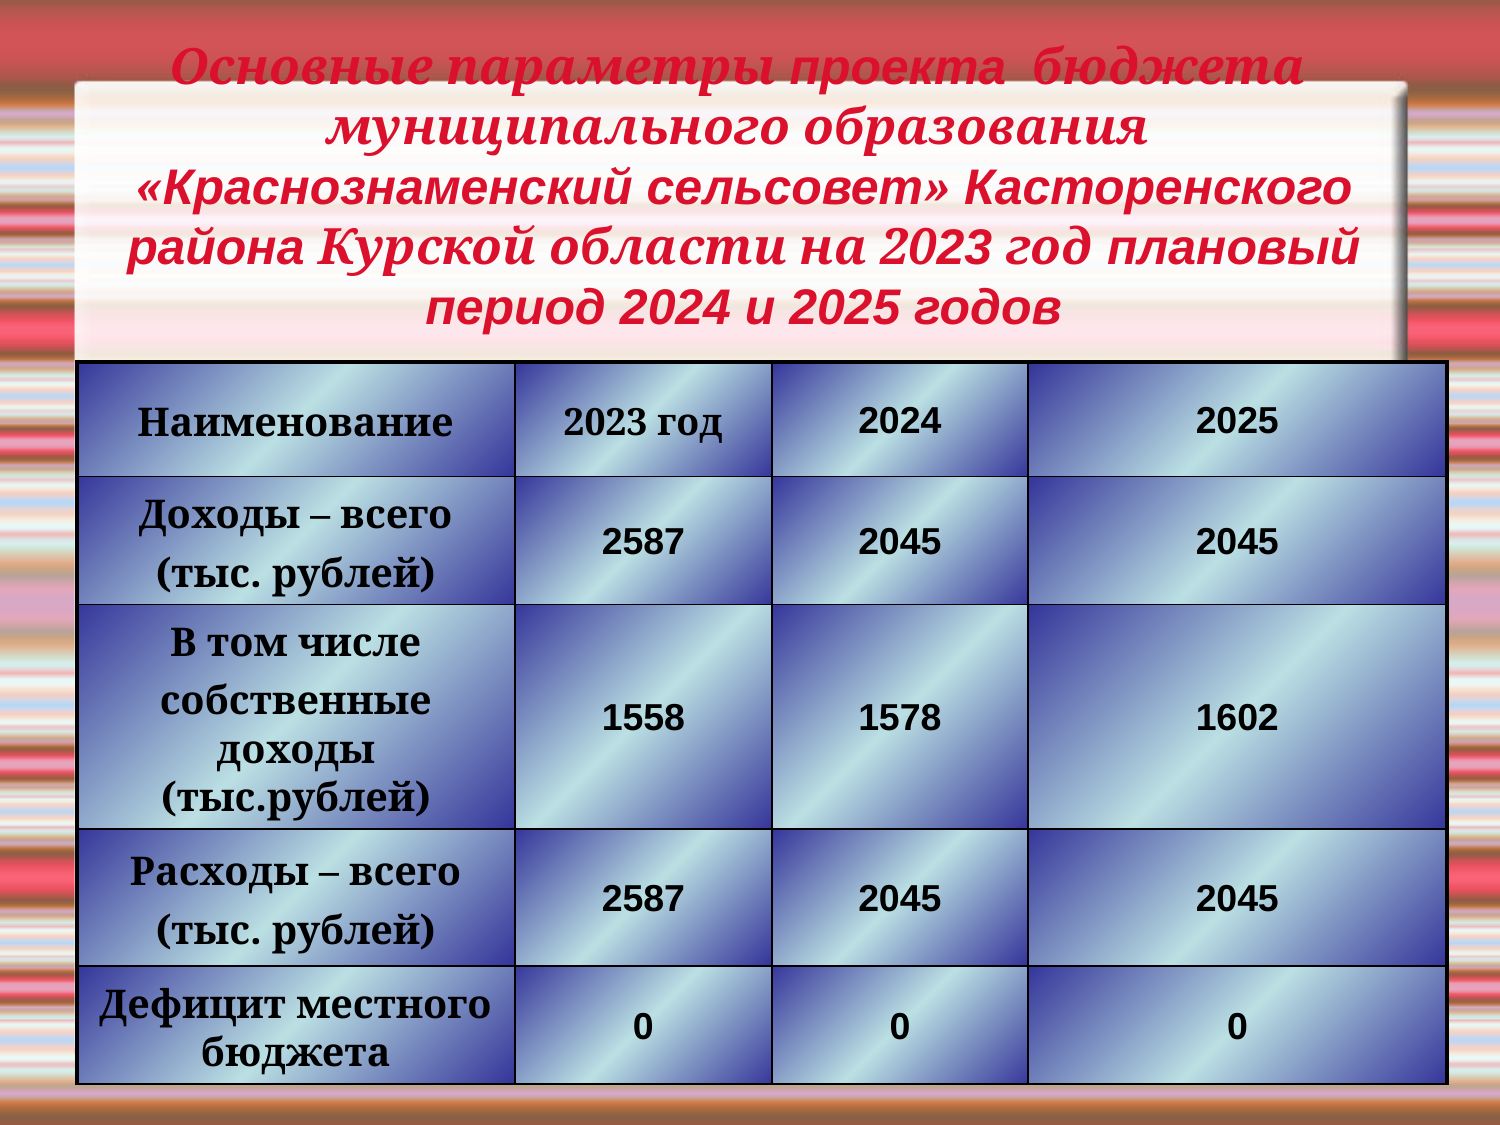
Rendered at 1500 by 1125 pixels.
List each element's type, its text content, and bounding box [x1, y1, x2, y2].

table_header 2023 год [516, 364, 771, 476]
table_cell 0 [773, 967, 1027, 1083]
table_cell 2045 [773, 830, 1027, 965]
table_cell 0 [516, 967, 771, 1083]
table_cell 2045 [1029, 830, 1445, 965]
table_header 2025 [1029, 364, 1445, 476]
table_header 2024 [773, 364, 1027, 476]
table_cell 1558 [516, 605, 771, 828]
table_cell 2587 [516, 830, 771, 965]
table_cell В том числе собственные доходы (тыс.рублей) [79, 605, 514, 828]
table_cell 0 [1029, 967, 1445, 1083]
table_cell 1602 [1029, 605, 1445, 828]
table_header Наименование [79, 364, 514, 476]
table_cell 1578 [773, 605, 1027, 828]
table_cell Доходы – всего (тыс. рублей) [79, 477, 514, 604]
title Основные параметры проекта бюджета муниципального образования «Краснознаменский сельсовет» Касторенского района Курской области на 2023 год плановый период 2024 и 2025 годов [64, 77, 1424, 292]
table_cell Дефицит местного бюджета [79, 967, 514, 1083]
table_cell 2045 [1029, 477, 1445, 604]
picture [0, 0, 1500, 1125]
table_cell Расходы – всего (тыс. рублей) [79, 830, 514, 965]
table_cell 2587 [516, 477, 771, 604]
table_cell 2045 [773, 477, 1027, 604]
